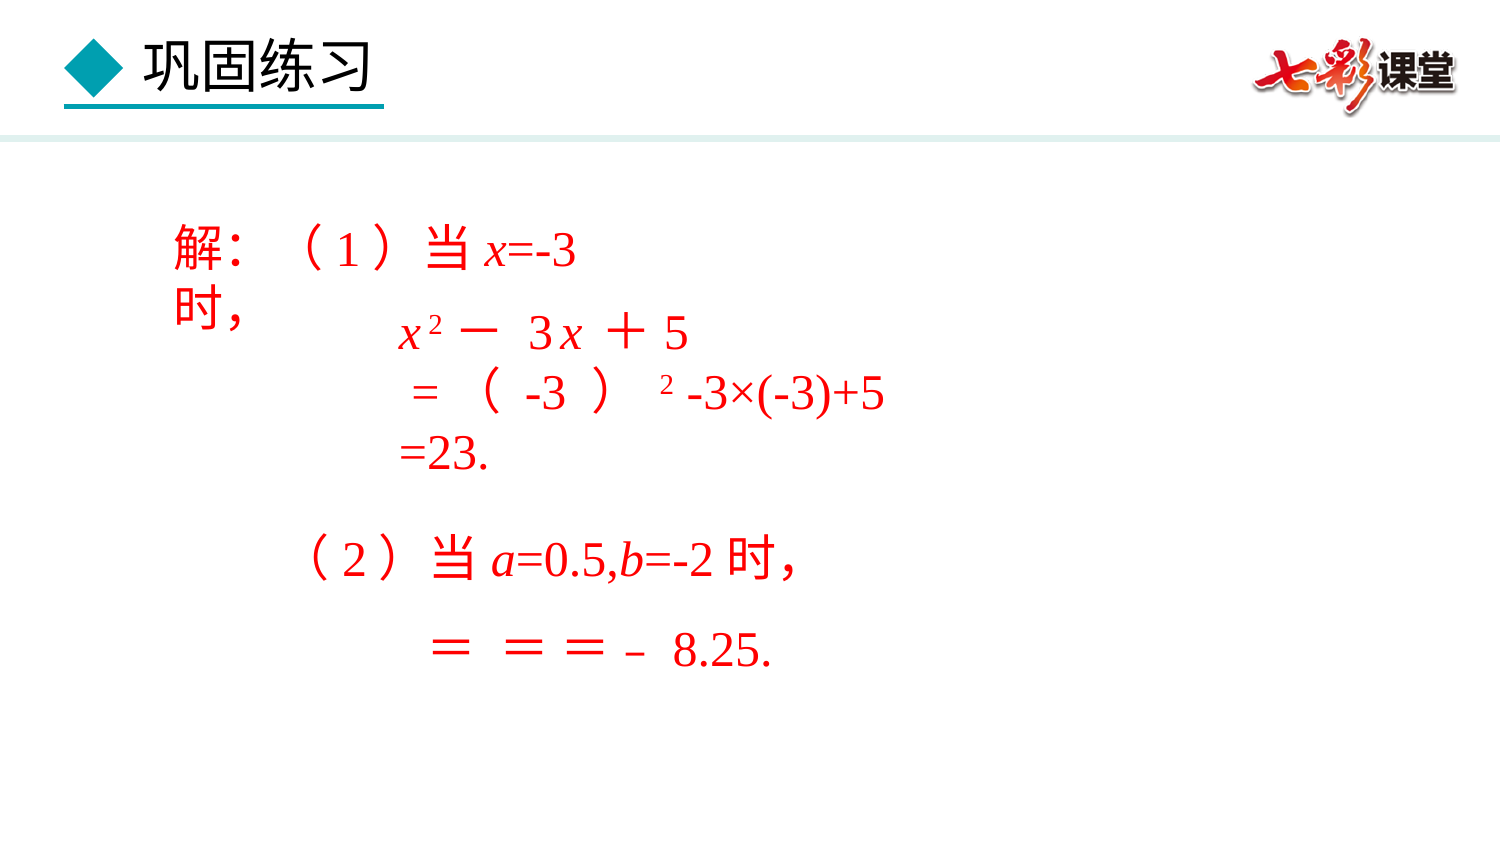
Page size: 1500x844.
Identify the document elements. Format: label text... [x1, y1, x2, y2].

text_box 解：（1）当x=-3时， [158, 209, 637, 345]
text_box x 2－ 3 x ＋5 =（ -3 ） 2 -3×(-3)+5 =23. [384, 291, 1164, 487]
picture [1249, 32, 1461, 118]
